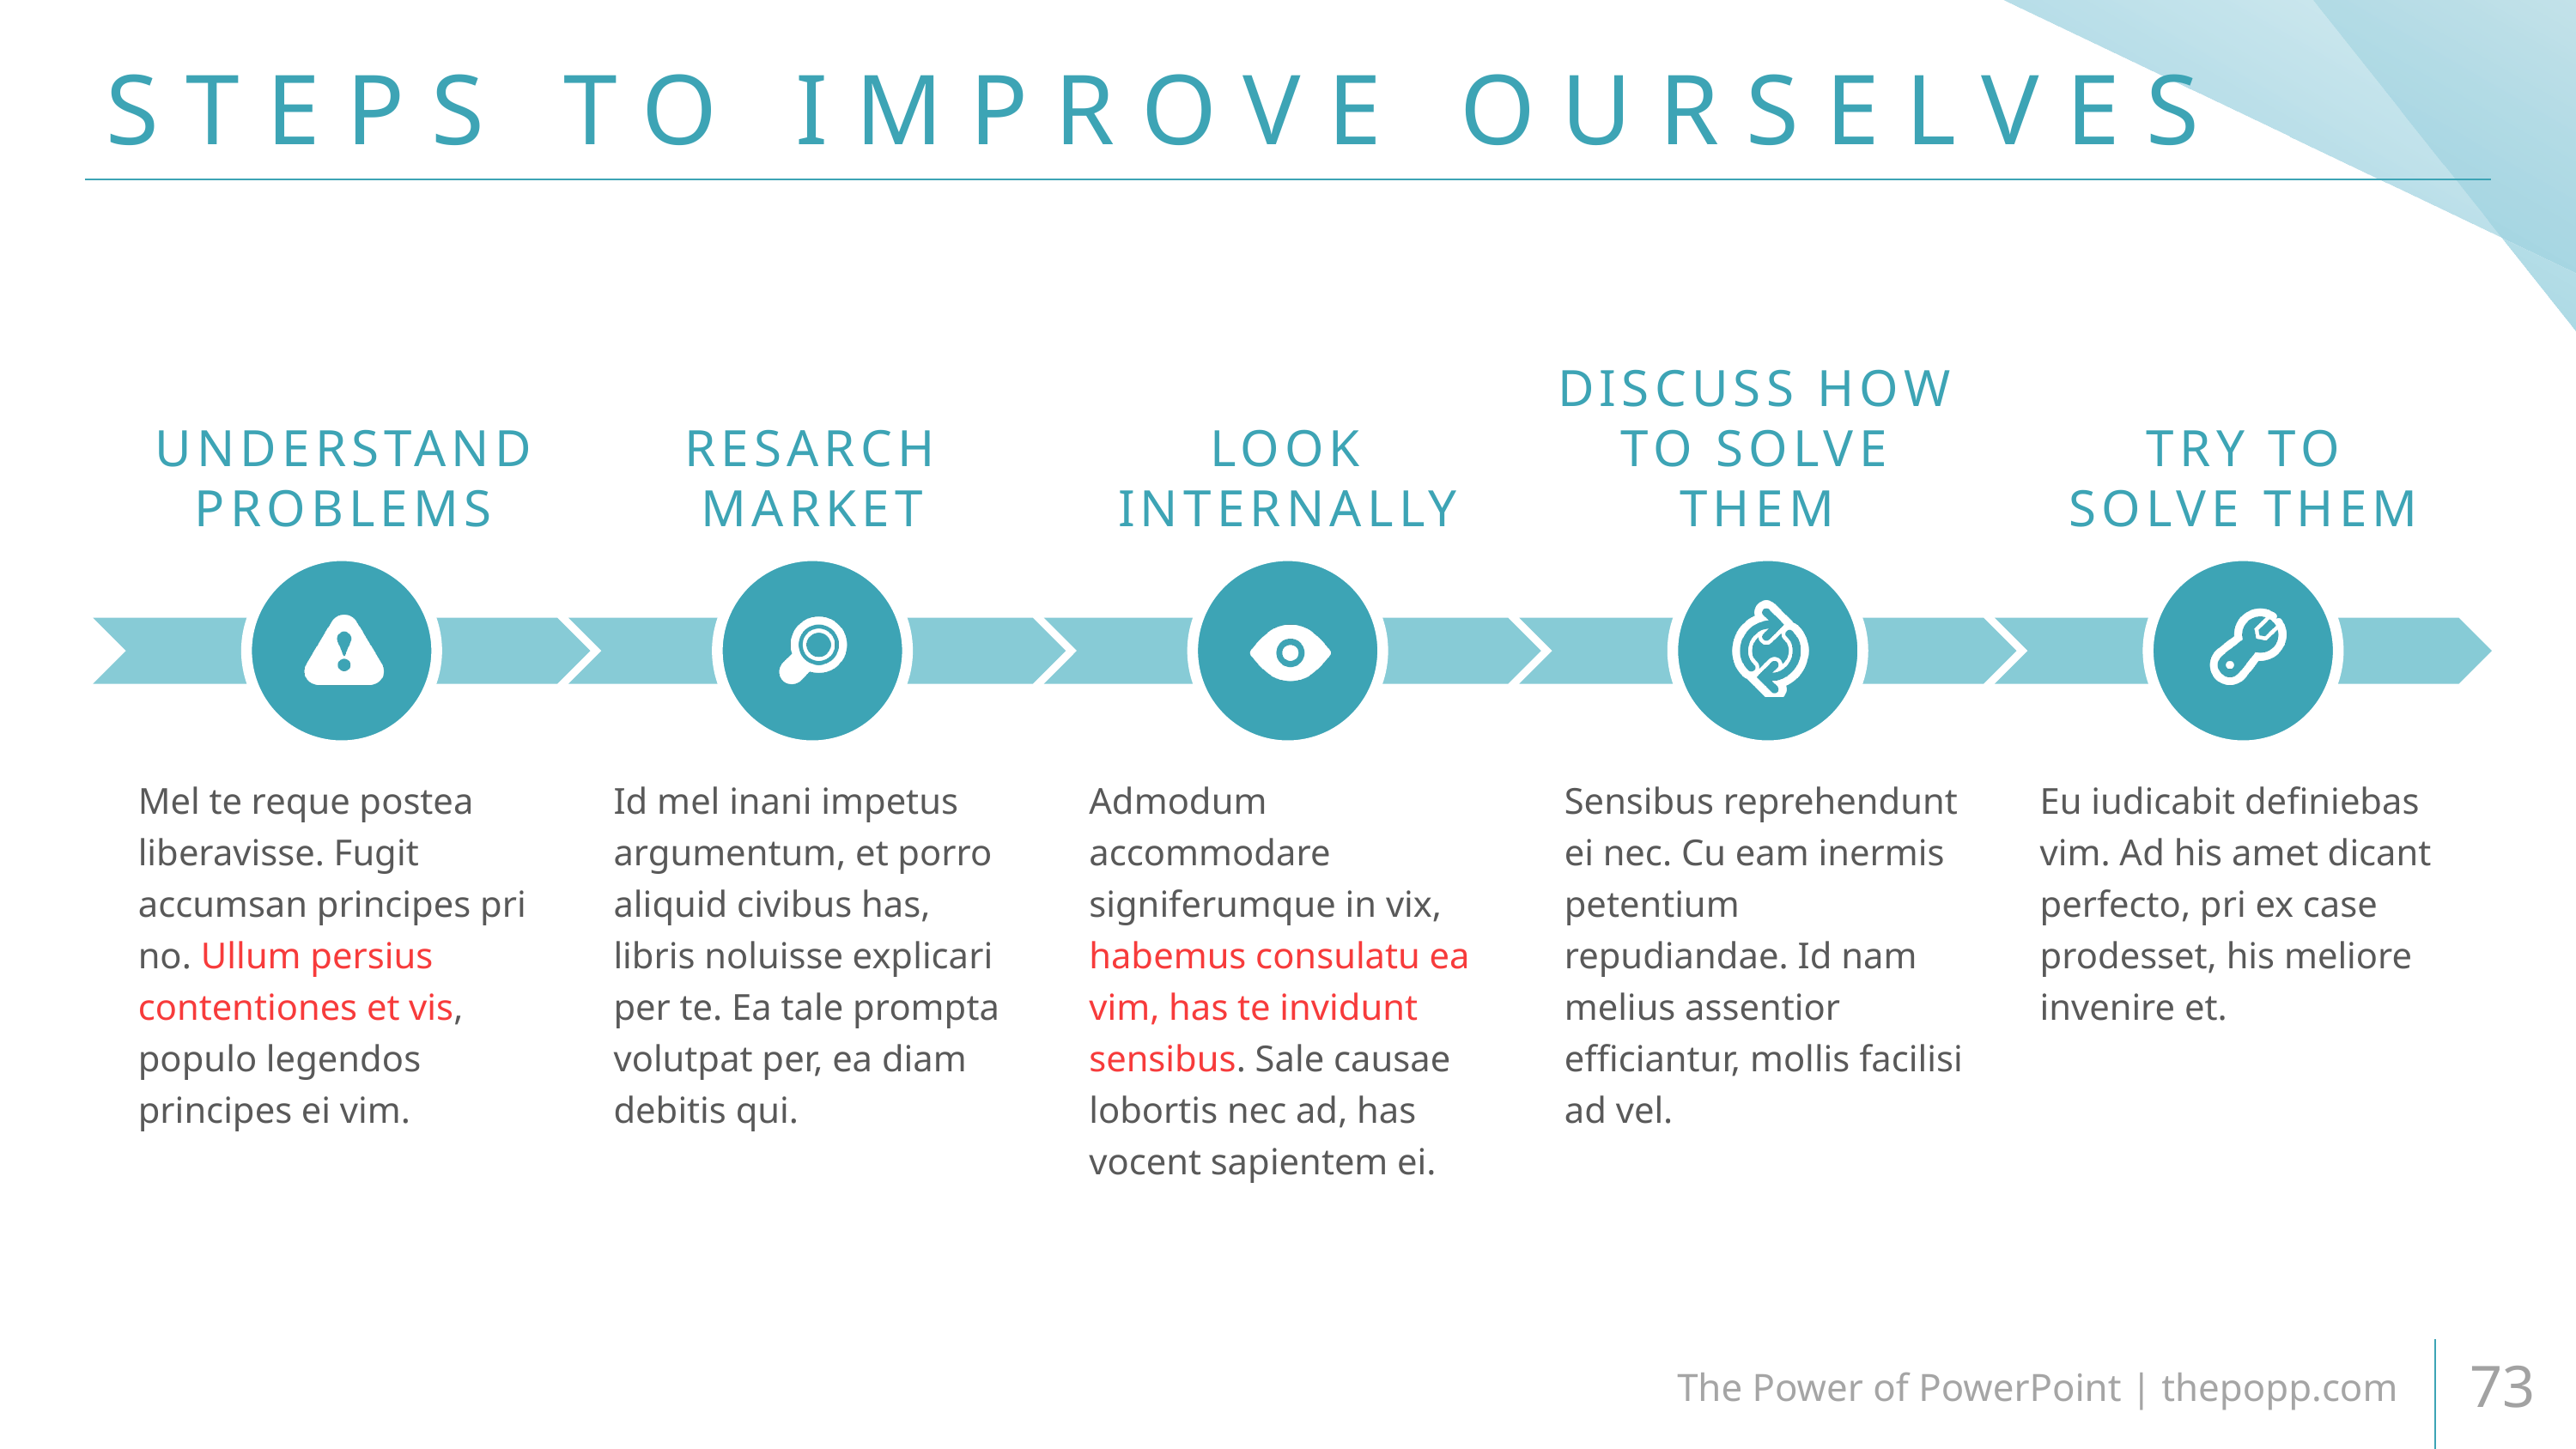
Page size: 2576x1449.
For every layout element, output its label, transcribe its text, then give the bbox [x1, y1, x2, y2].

picture [1722, 599, 1819, 697]
picture [1241, 599, 1339, 697]
list UNDERSTAND PROBLEMS [115, 332, 572, 549]
list LOOK INTERNALLY [1060, 332, 1516, 549]
title STEPS TO IMPROVE OURSELVES [83, 27, 2442, 186]
list RESARCH MARKET [584, 332, 1041, 549]
picture [2196, 599, 2294, 697]
slide_number 73 [2446, 1350, 2575, 1428]
list DISCUSS HOW TO SOLVE THEM [1528, 332, 1985, 549]
footer The Power of PowerPoint | thepopp.com [1326, 1350, 2421, 1428]
picture [295, 599, 392, 697]
list Id mel inani impetus argumentum, et porro aliquid civibus has, libris noluisse explicari per te. Ea tale prompta volutpat per, ea diam debitis qui. [590, 758, 1044, 1168]
list Eu iudicabit definiebas vim. Ad his amet dicant perfecto, pri ex case prodesset, his meliore invenire et. [2016, 758, 2470, 1168]
list Admodum accommodare signiferumque in vix, habemus consulatu ea vim, has te invidunt sensibus. Sale causae lobortis nec ad, has vocent sapientem ei. [1066, 758, 1520, 1168]
picture [766, 599, 864, 697]
list Mel te reque postea liberavisse. Fugit accumsan principes pri no. Ullum persius contentiones et vis, populo legendos principes ei vim. [115, 758, 568, 1168]
list TRY TO SOLVE THEM [2014, 332, 2472, 549]
list Sensibus reprehendunt ei nec. Cu eam inermis petentium repudiandae. Id nam melius assentior efficiantur, mollis facilisi ad vel. [1541, 758, 1995, 1168]
